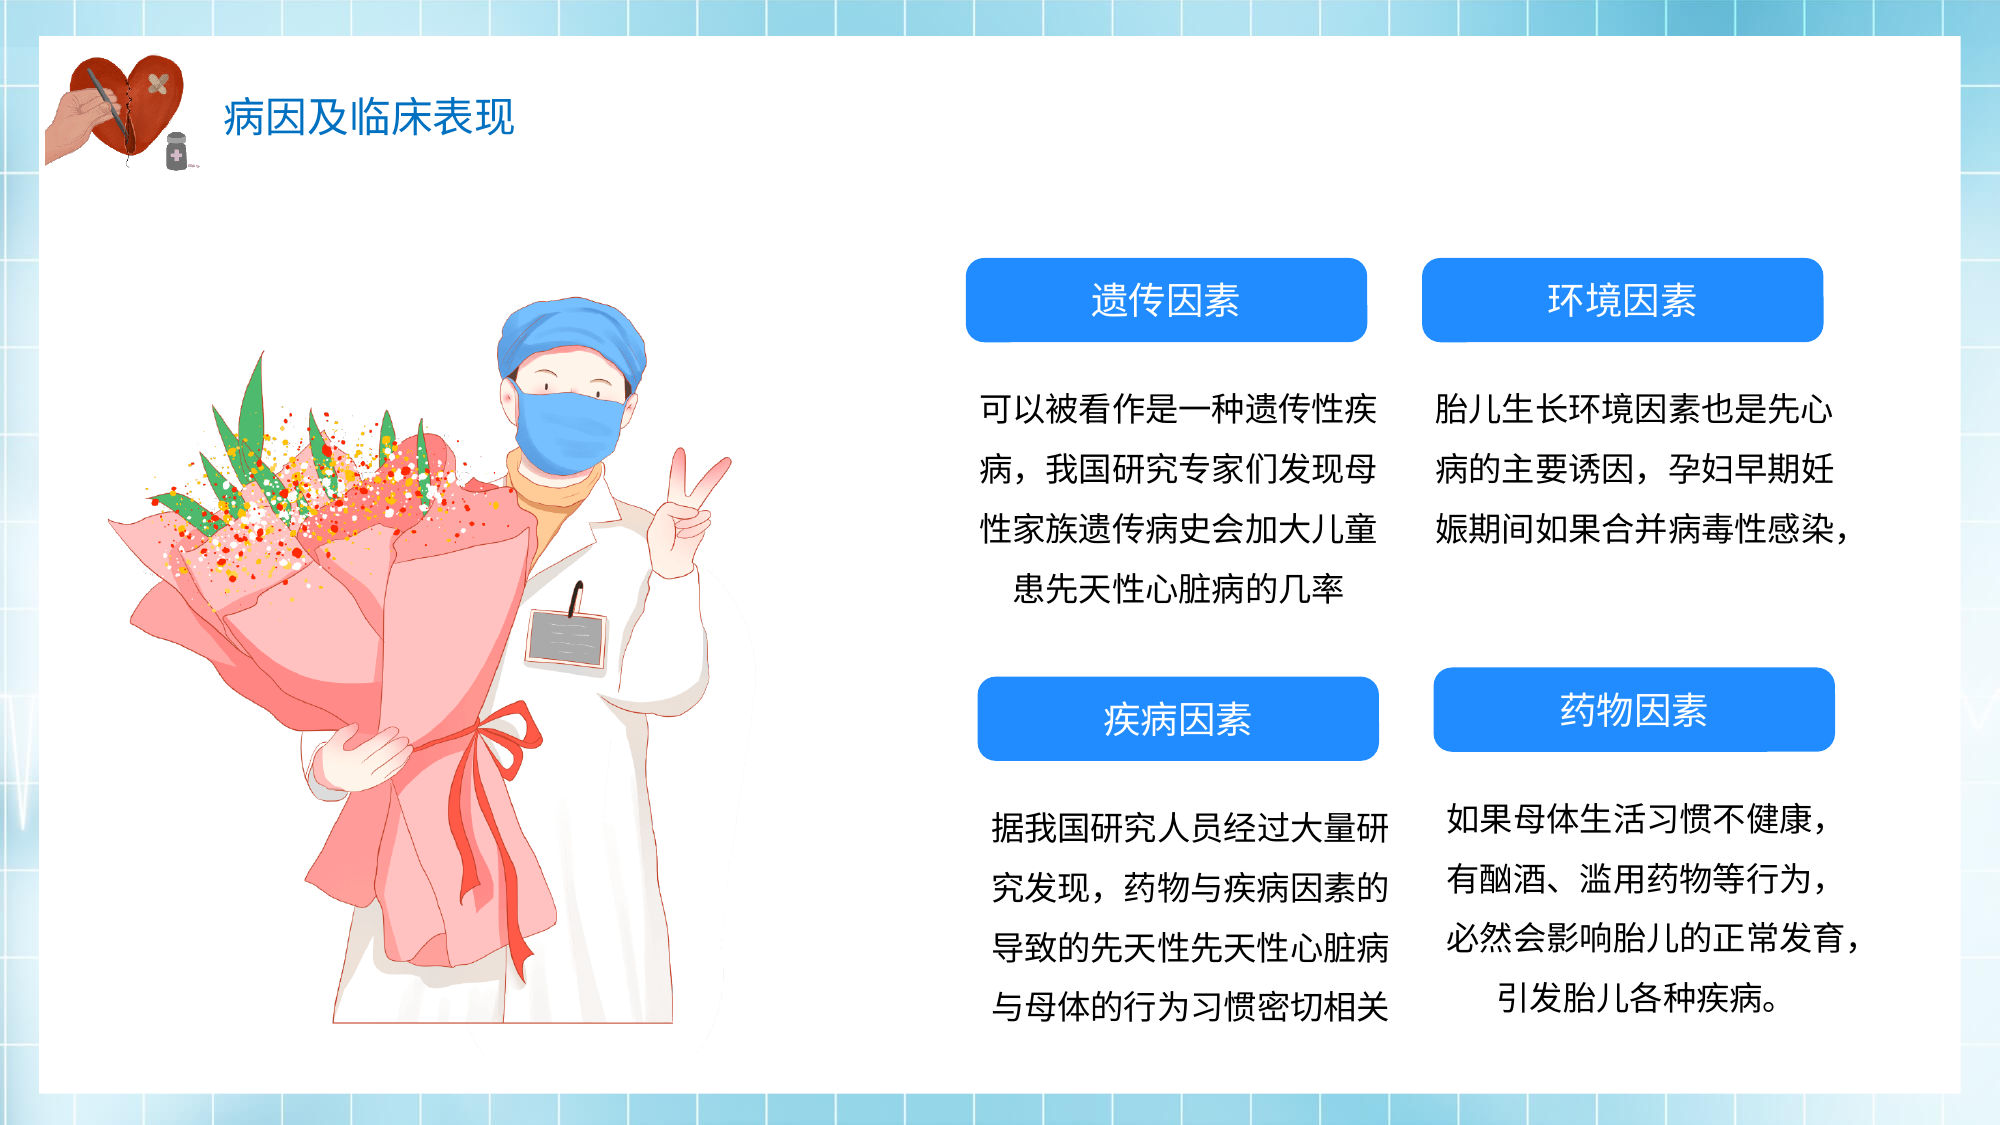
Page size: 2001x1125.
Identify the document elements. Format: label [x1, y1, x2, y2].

picture [0, 0, 2000, 1125]
text_box [963, 258, 1862, 1029]
